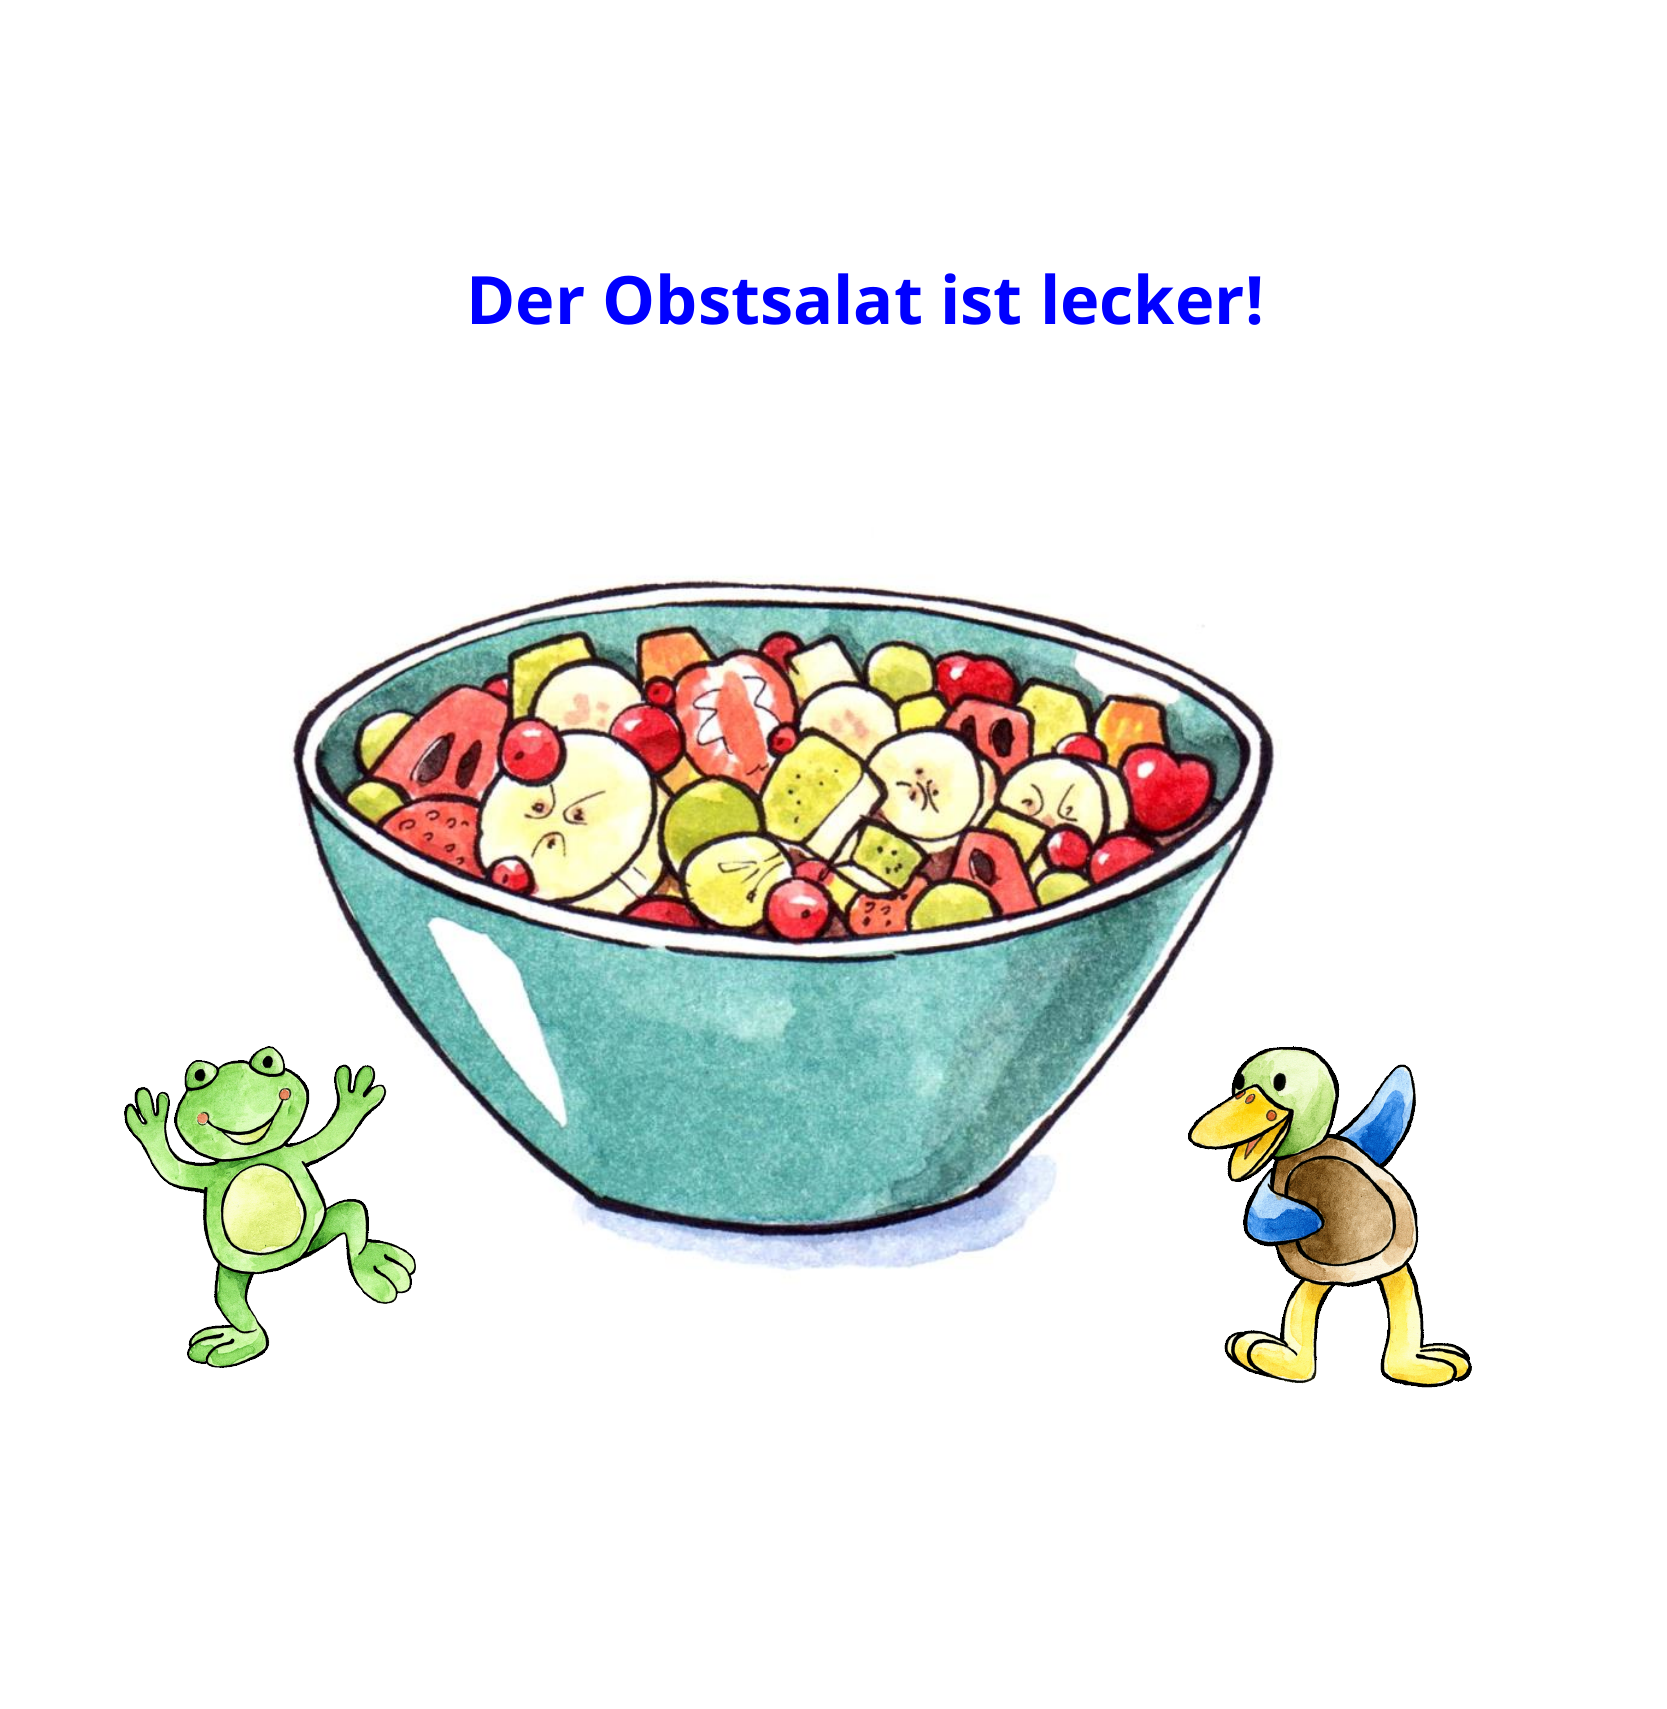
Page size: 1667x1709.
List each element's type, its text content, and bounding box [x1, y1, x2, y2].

picture [124, 441, 1472, 1388]
text_box Der Obstsalat ist lecker! [190, 250, 1541, 345]
